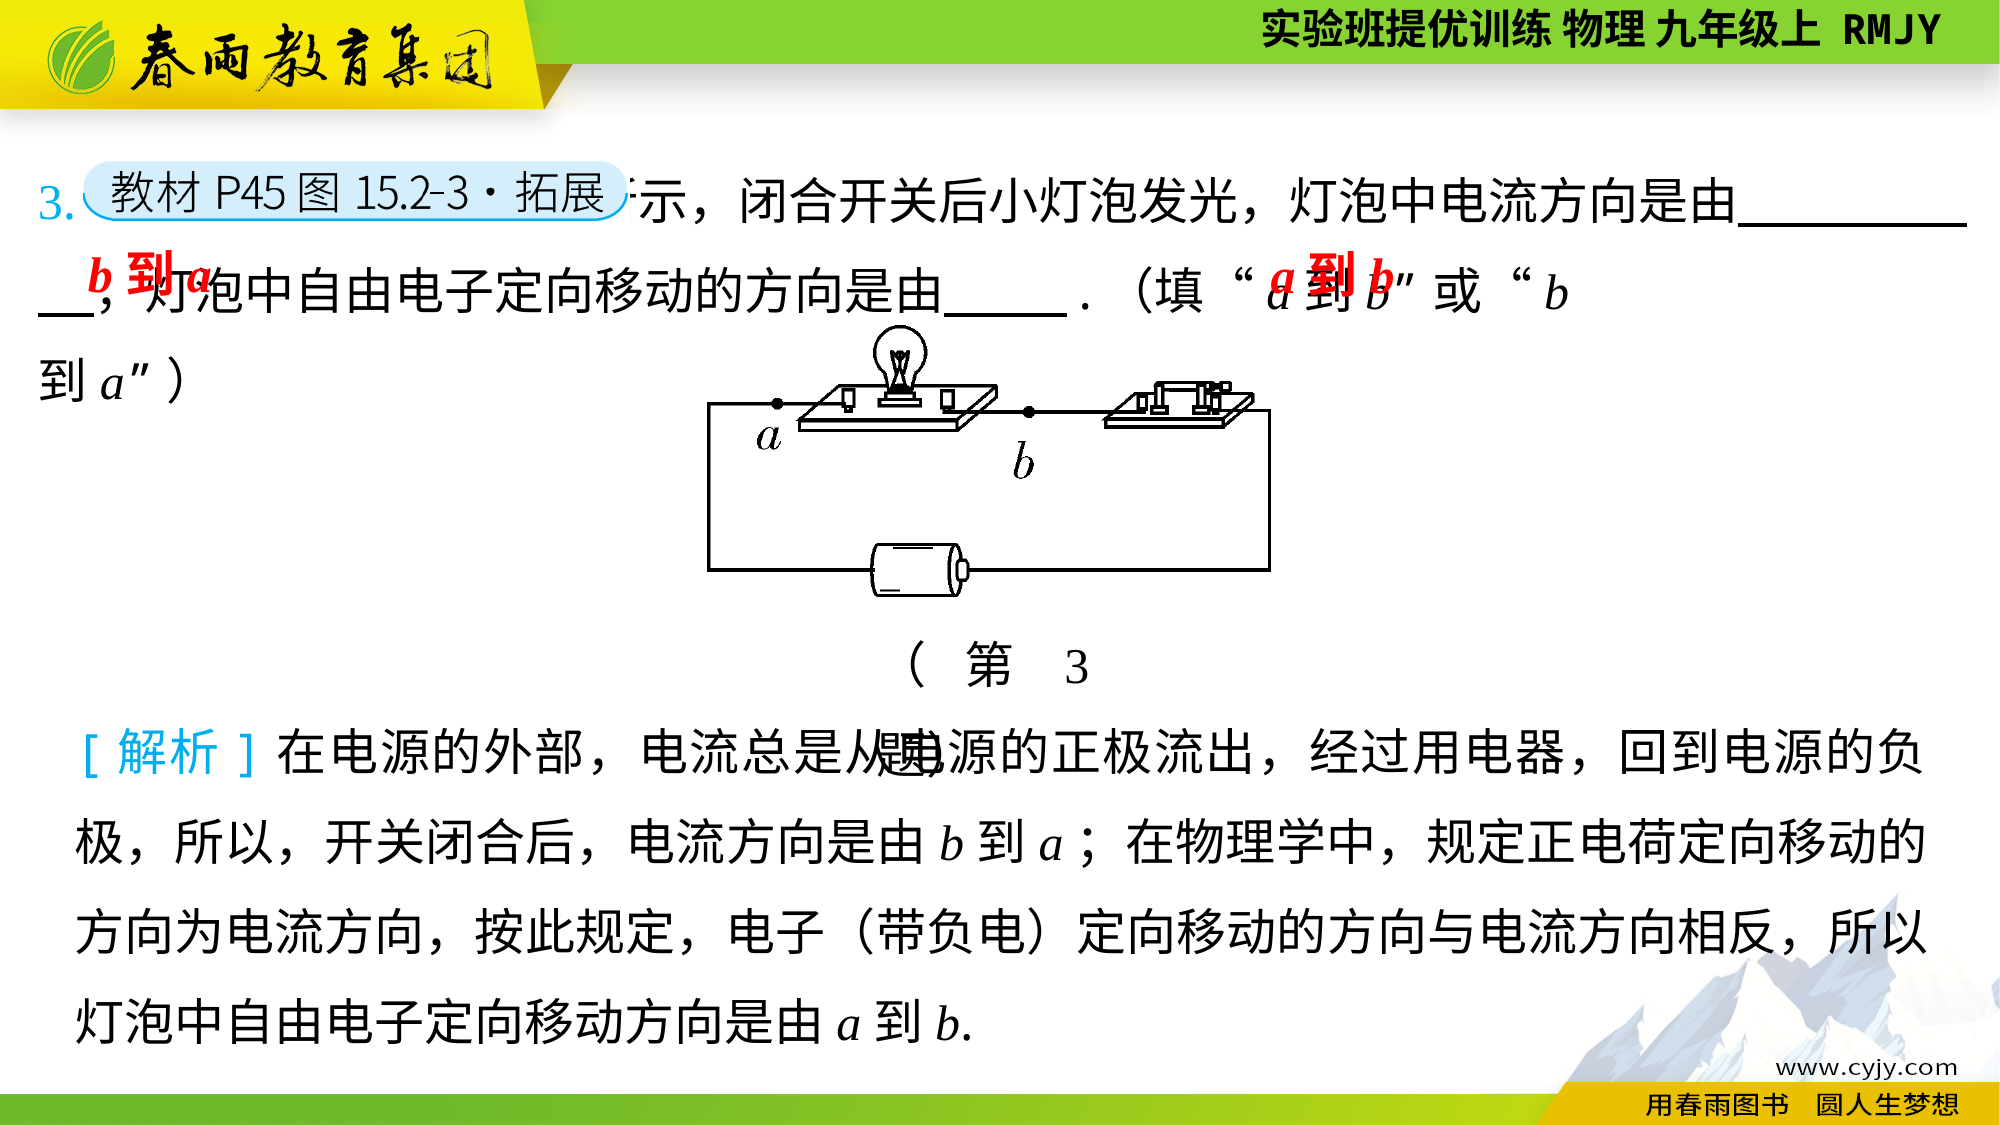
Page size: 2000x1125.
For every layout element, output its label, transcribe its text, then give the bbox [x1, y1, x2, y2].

text_box [解析]在电源的外部，电流总是从电源的正极流出，经过用电器，回到电源的负极，所以，开关闭合后，电流方向是由b到a；在物理学中，规定正电荷定向移动的方向为电流方向，按此规定，电子（带负电）定向移动的方向与电流方向相反，所以灯泡中自由电子定向移动方向是由a到b. [59, 682, 1944, 1058]
list 3. 如图所示，闭合开关后小灯泡发光，灯泡中电流方向是由 ，灯泡中自由电子定向移动的方向是由 .（填“a到b”或“b 到a”） [22, 131, 1985, 420]
text_box b到a [73, 234, 227, 310]
text_box a到b [1255, 235, 1410, 311]
picture [0, 0, 2000, 1125]
text_box （第3题） [861, 605, 1117, 682]
